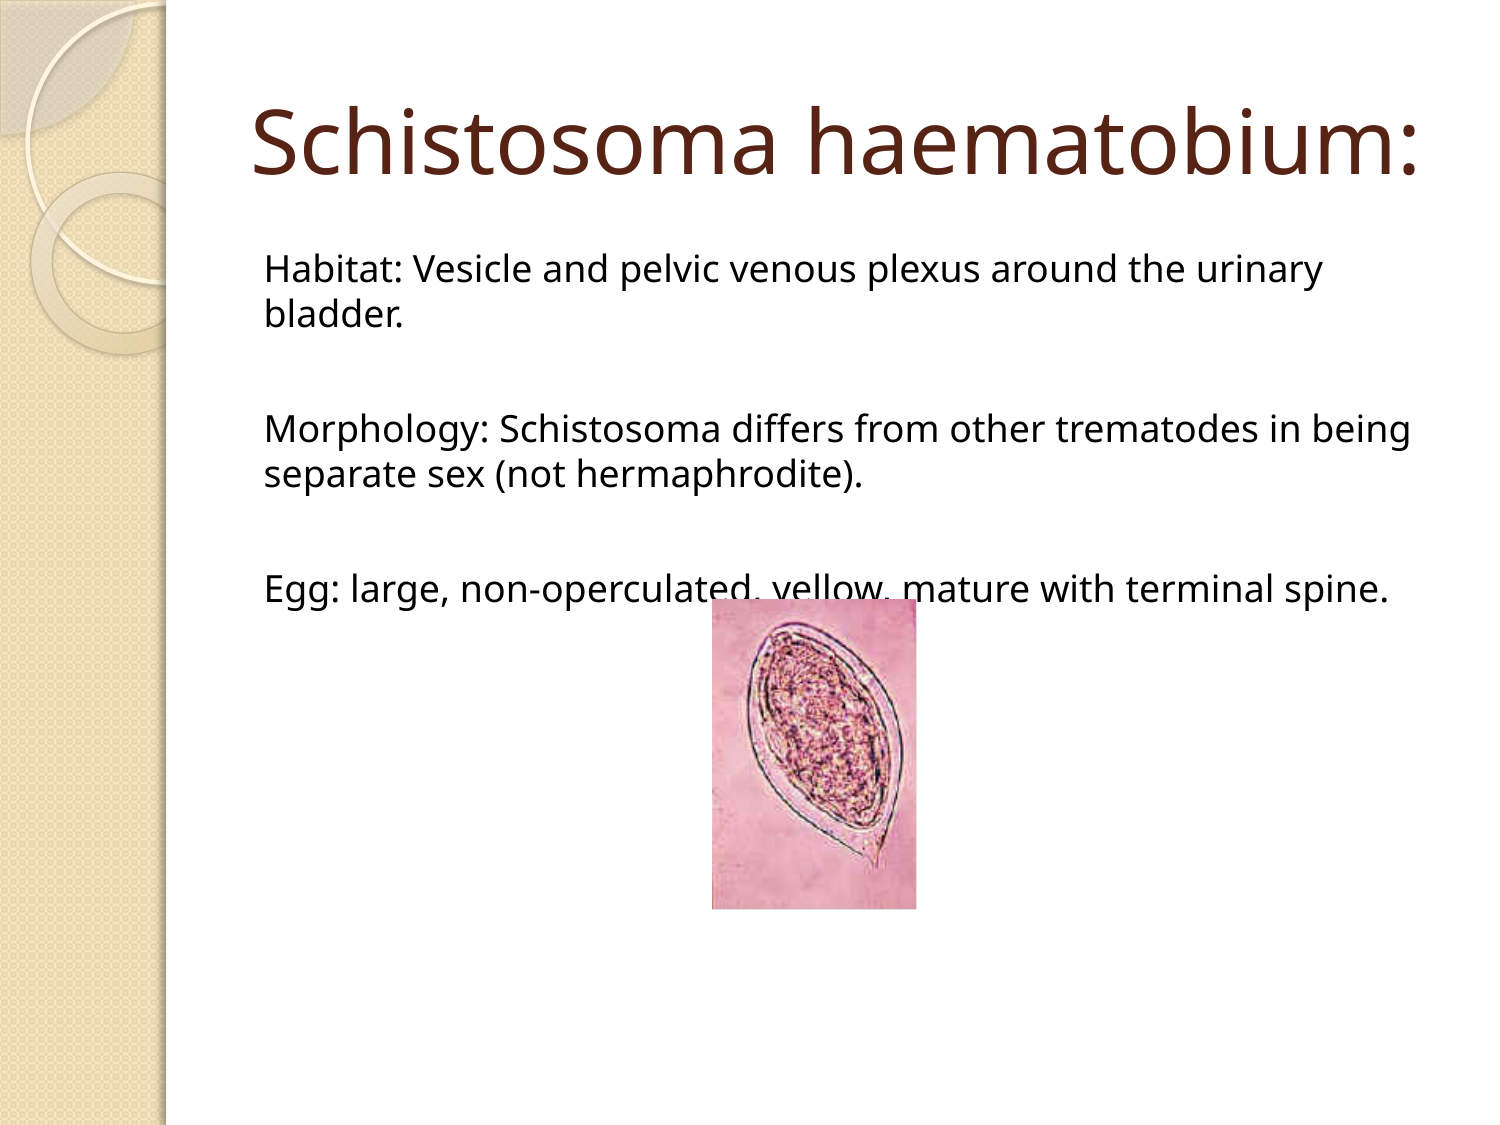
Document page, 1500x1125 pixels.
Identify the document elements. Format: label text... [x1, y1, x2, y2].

title Schistosoma haematobium: [235, 45, 1466, 233]
picture [712, 599, 918, 912]
list Habitat: Vesicle and pelvic venous plexus around the urinary bladder. Morphology: Schistosoma differs from other trematodes in being separate sex (not hermaphrodite). Egg: large, non-operculated, yellow, mature with terminal spine. [235, 237, 1466, 1025]
